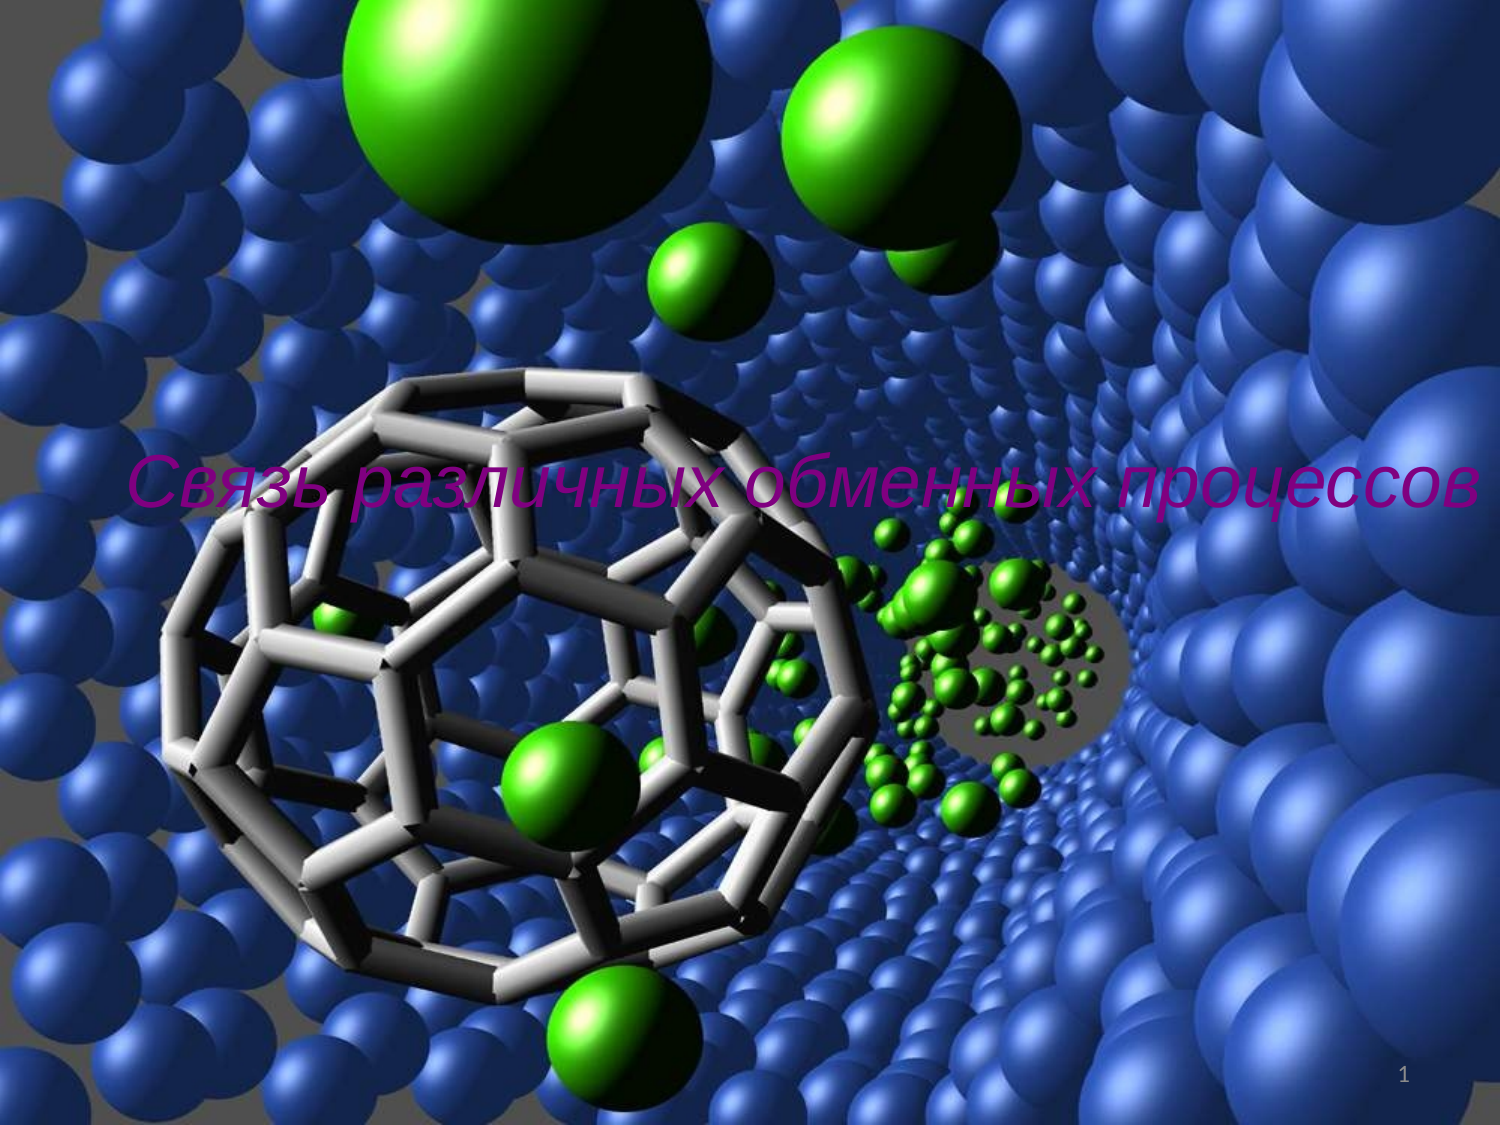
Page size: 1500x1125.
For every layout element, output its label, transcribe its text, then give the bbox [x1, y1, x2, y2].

picture [0, 0, 1500, 1125]
slide_number 1 [1074, 1042, 1425, 1103]
text_box Связь различных обменных процессов [108, 424, 1500, 530]
